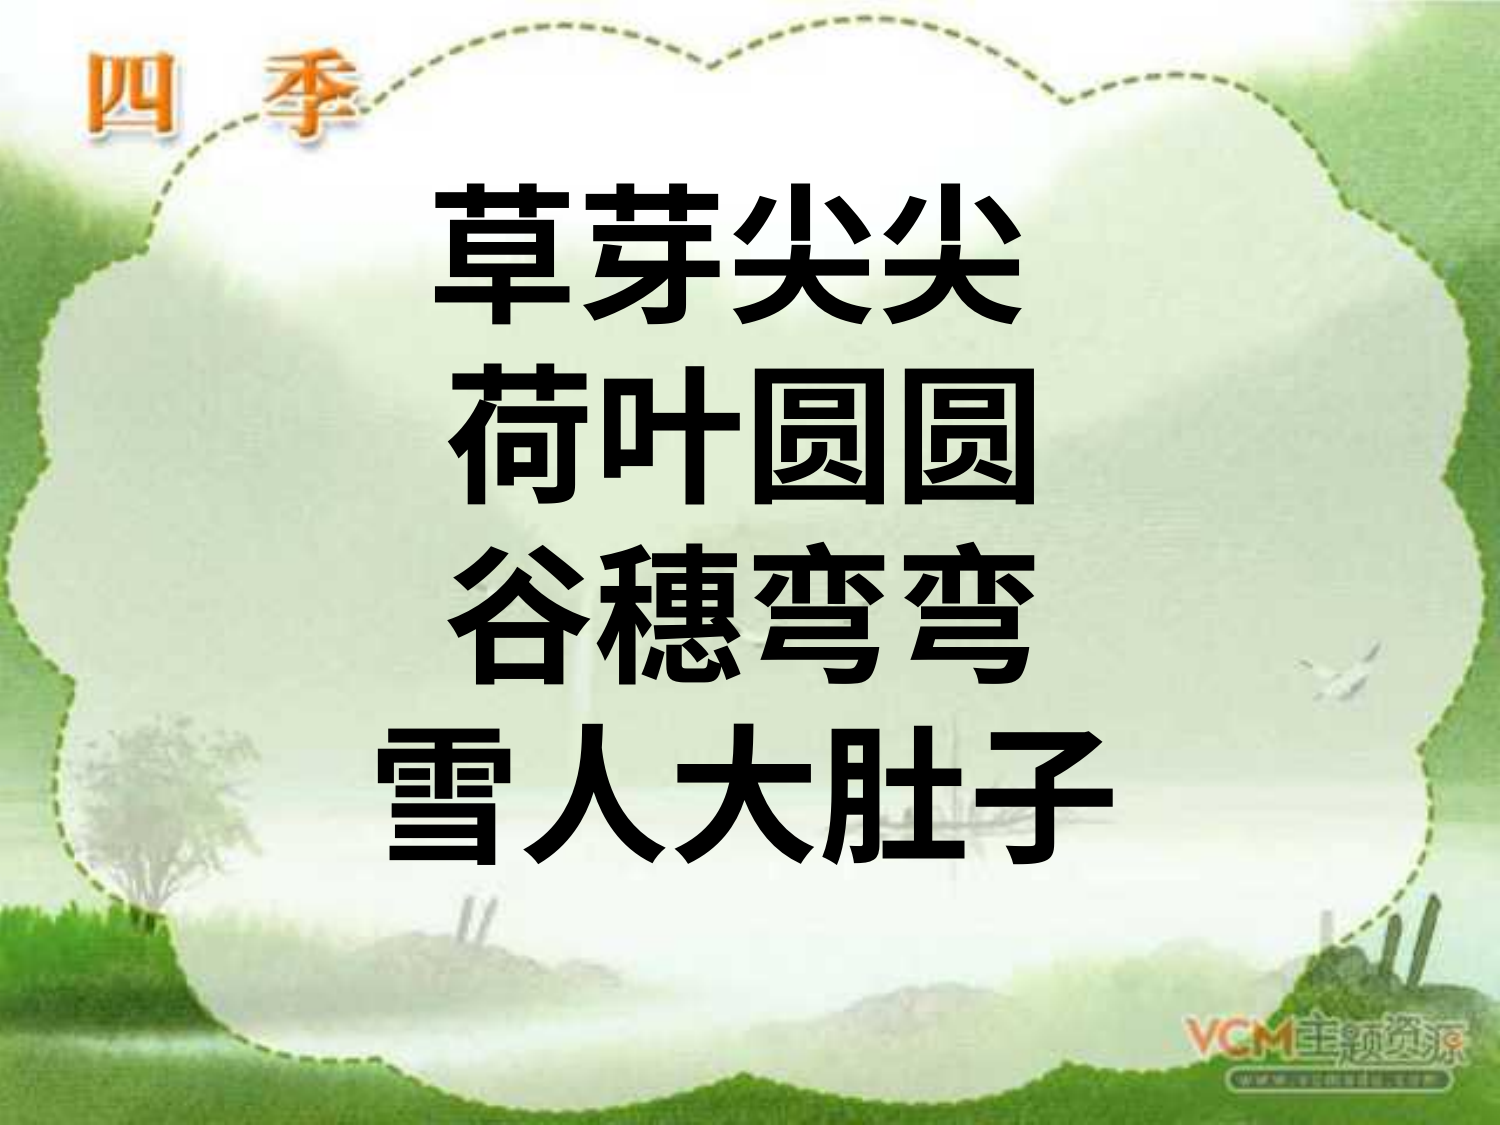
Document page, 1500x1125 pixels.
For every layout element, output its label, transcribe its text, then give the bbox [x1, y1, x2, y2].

picture [0, 0, 1500, 1125]
title 草芽尖尖 荷叶圆圆 谷穗弯弯 雪人大肚子 [111, 160, 1377, 882]
